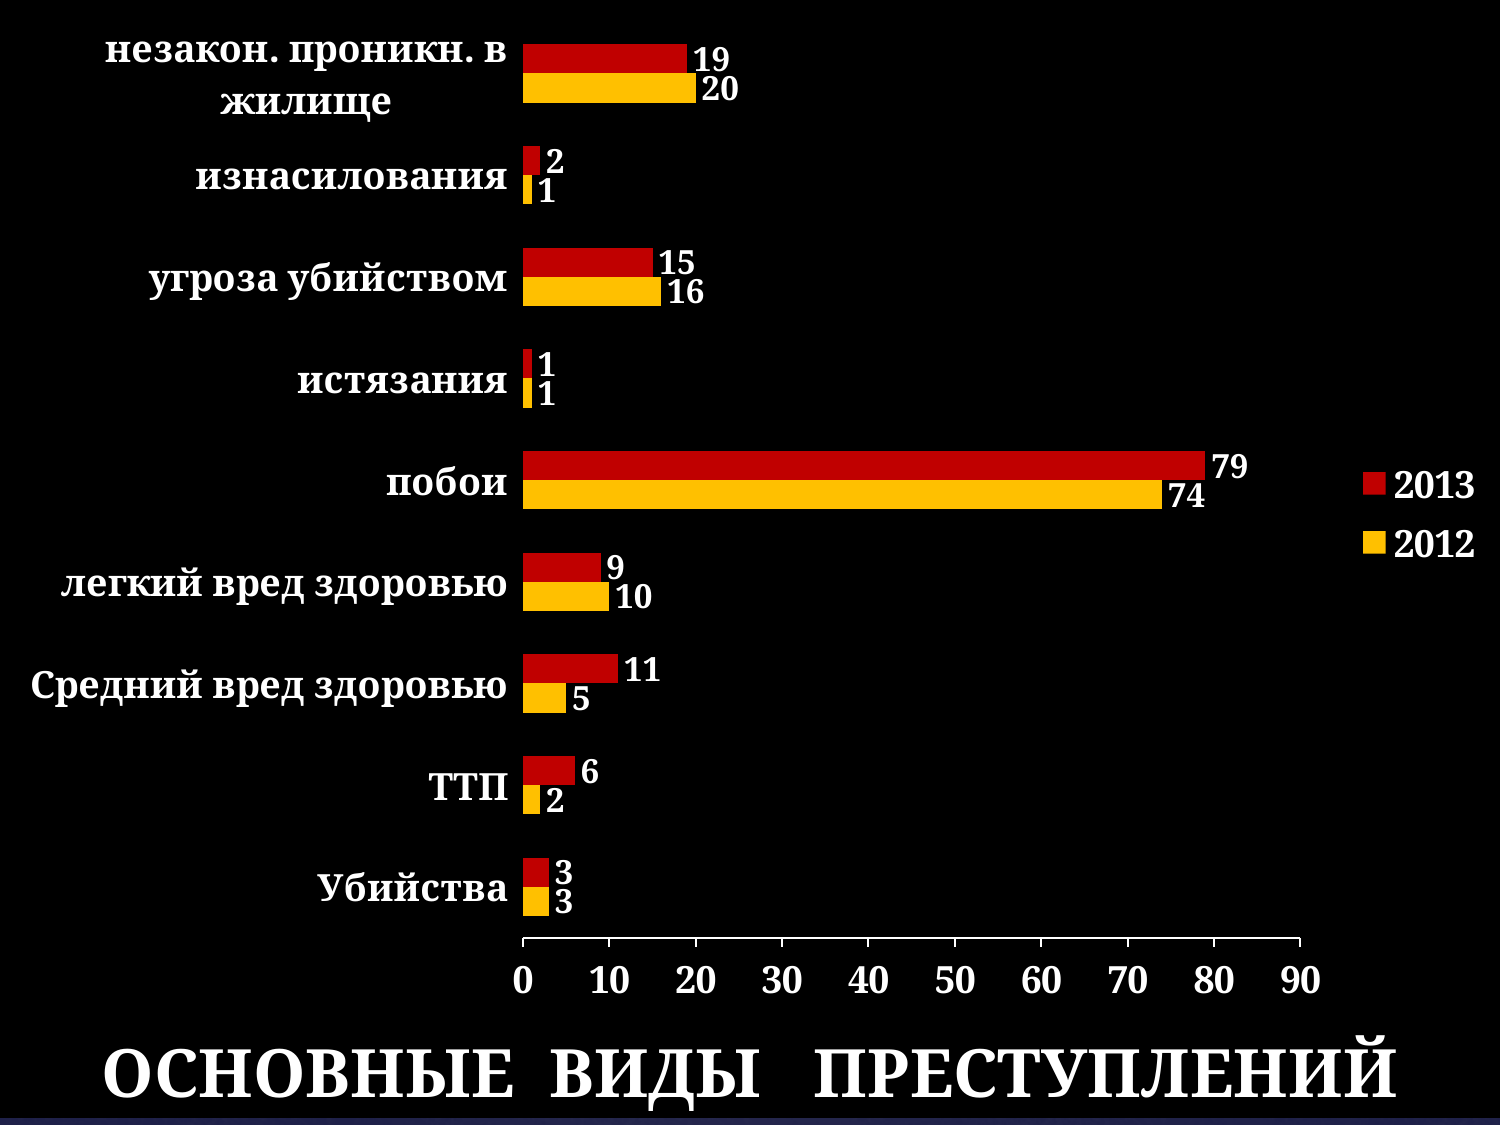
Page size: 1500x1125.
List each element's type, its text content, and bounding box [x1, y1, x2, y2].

chart [0, 0, 1500, 1025]
text_box ОСНОВНЫЕ ВИДЫ ПРЕСТУПЛЕНИЙ [0, 1040, 1500, 1118]
